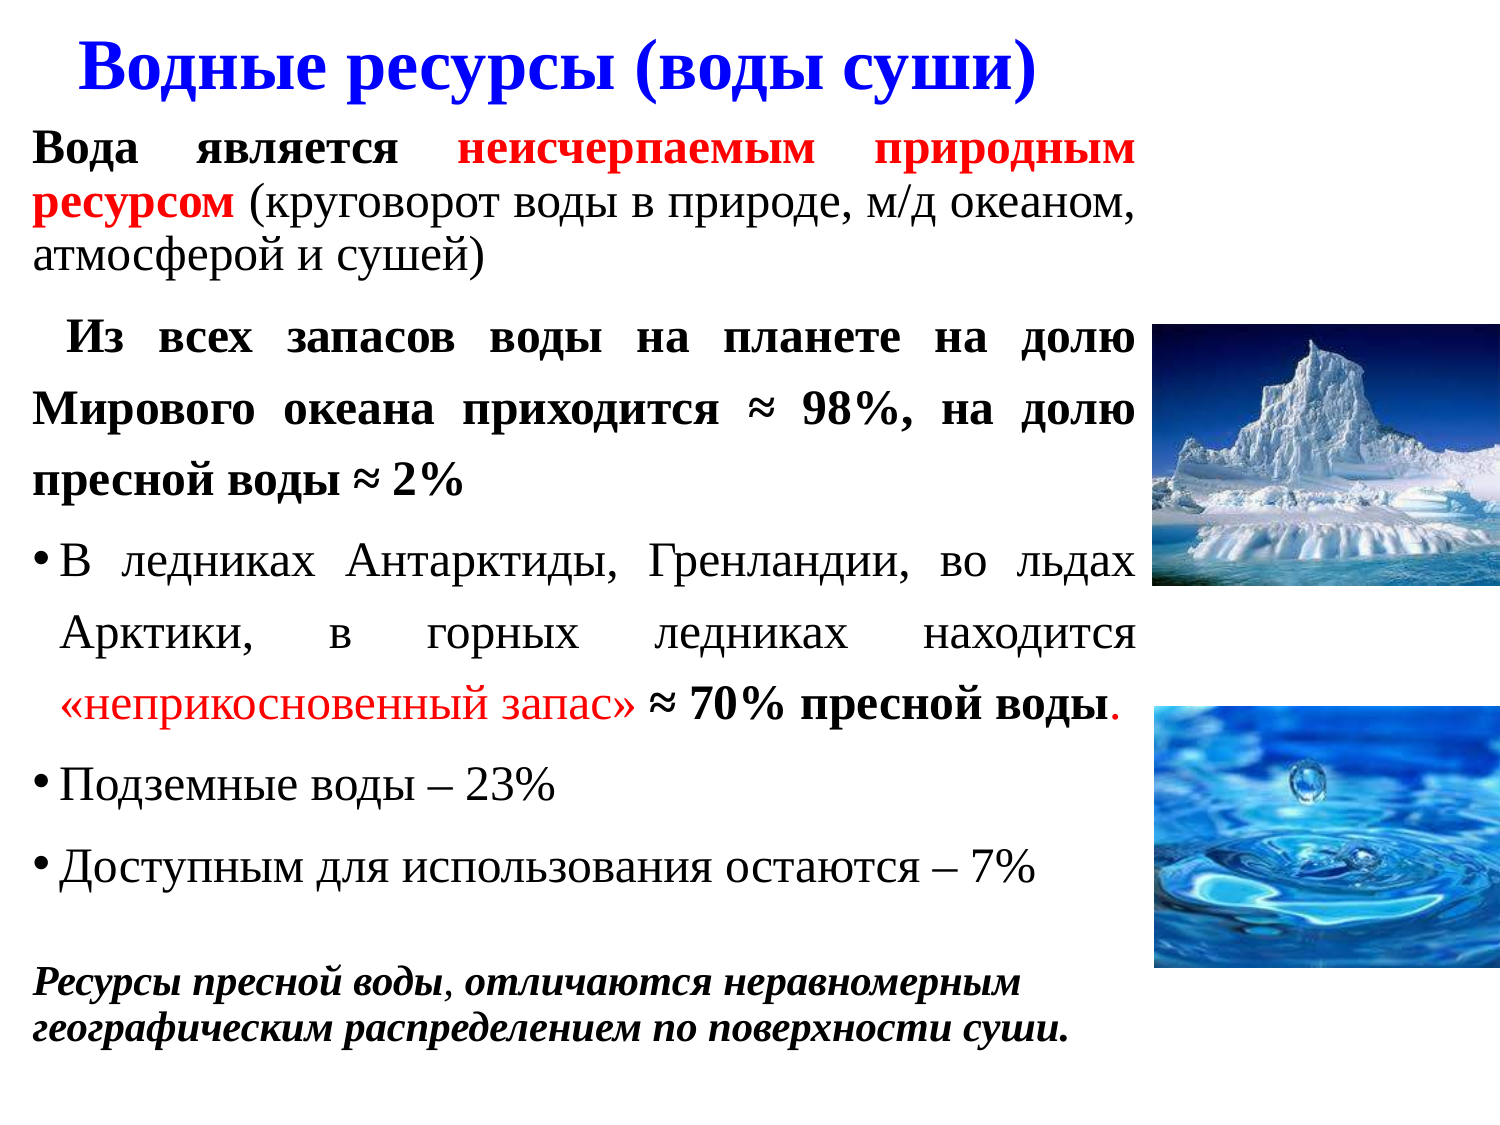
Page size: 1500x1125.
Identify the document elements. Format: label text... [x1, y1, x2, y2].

title Водные ресурсы (воды суши) [0, 19, 1117, 114]
picture [1154, 706, 1500, 968]
list Вода является неисчерпаемым природным ресурсом (круговорот воды в природе, м/д океаном, атмосферой и сушей) Из всех запасов воды на планете на долю Мирового океана приходится ≈ 98%, на долю пресной воды ≈ 2% В ледниках Антарктиды, Гренландии, во льдах Арктики, в горных ледниках находится «неприкосновенный запас» ≈ 70% пресной воды. Подземные воды – 23% Доступным для использования остаются – 7% Ресурсы пресной воды, отличаются неравномерным географическим распределением по поверхности суши. [17, 113, 1152, 1125]
picture [1152, 324, 1500, 586]
